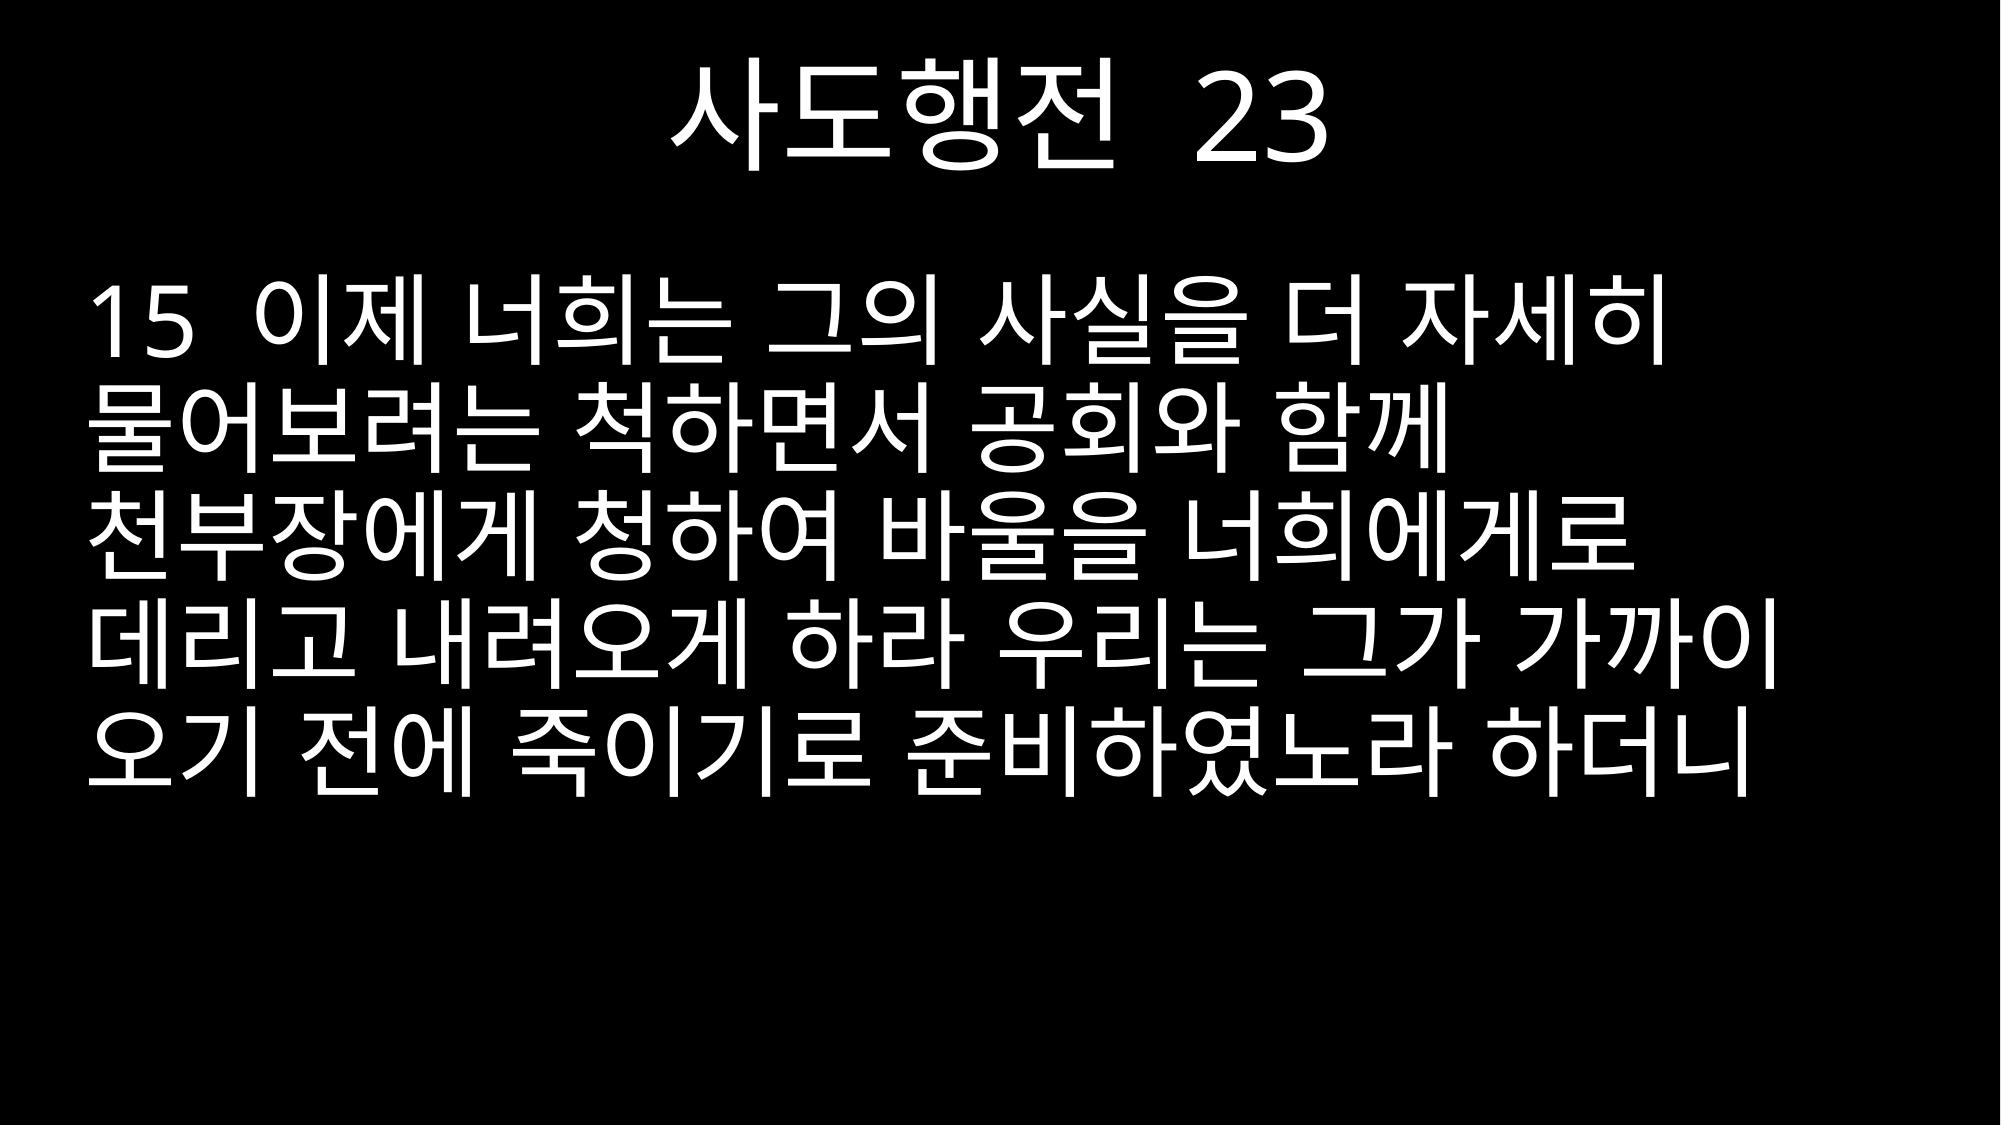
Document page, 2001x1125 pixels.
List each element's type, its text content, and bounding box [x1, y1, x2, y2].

list 15 이제 너희는 그의 사실을 더 자세히 물어보려는 척하면서 공회와 함께 천부장에게 청하여 바울을 너희에게로 데리고 내려오게 하라 우리는 그가 가까이 오기 전에 죽이기로 준비하였노라 하더니 [69, 263, 1953, 423]
footer 사도행전 23 [0, 32, 2000, 192]
picture [0, 0, 2001, 1125]
